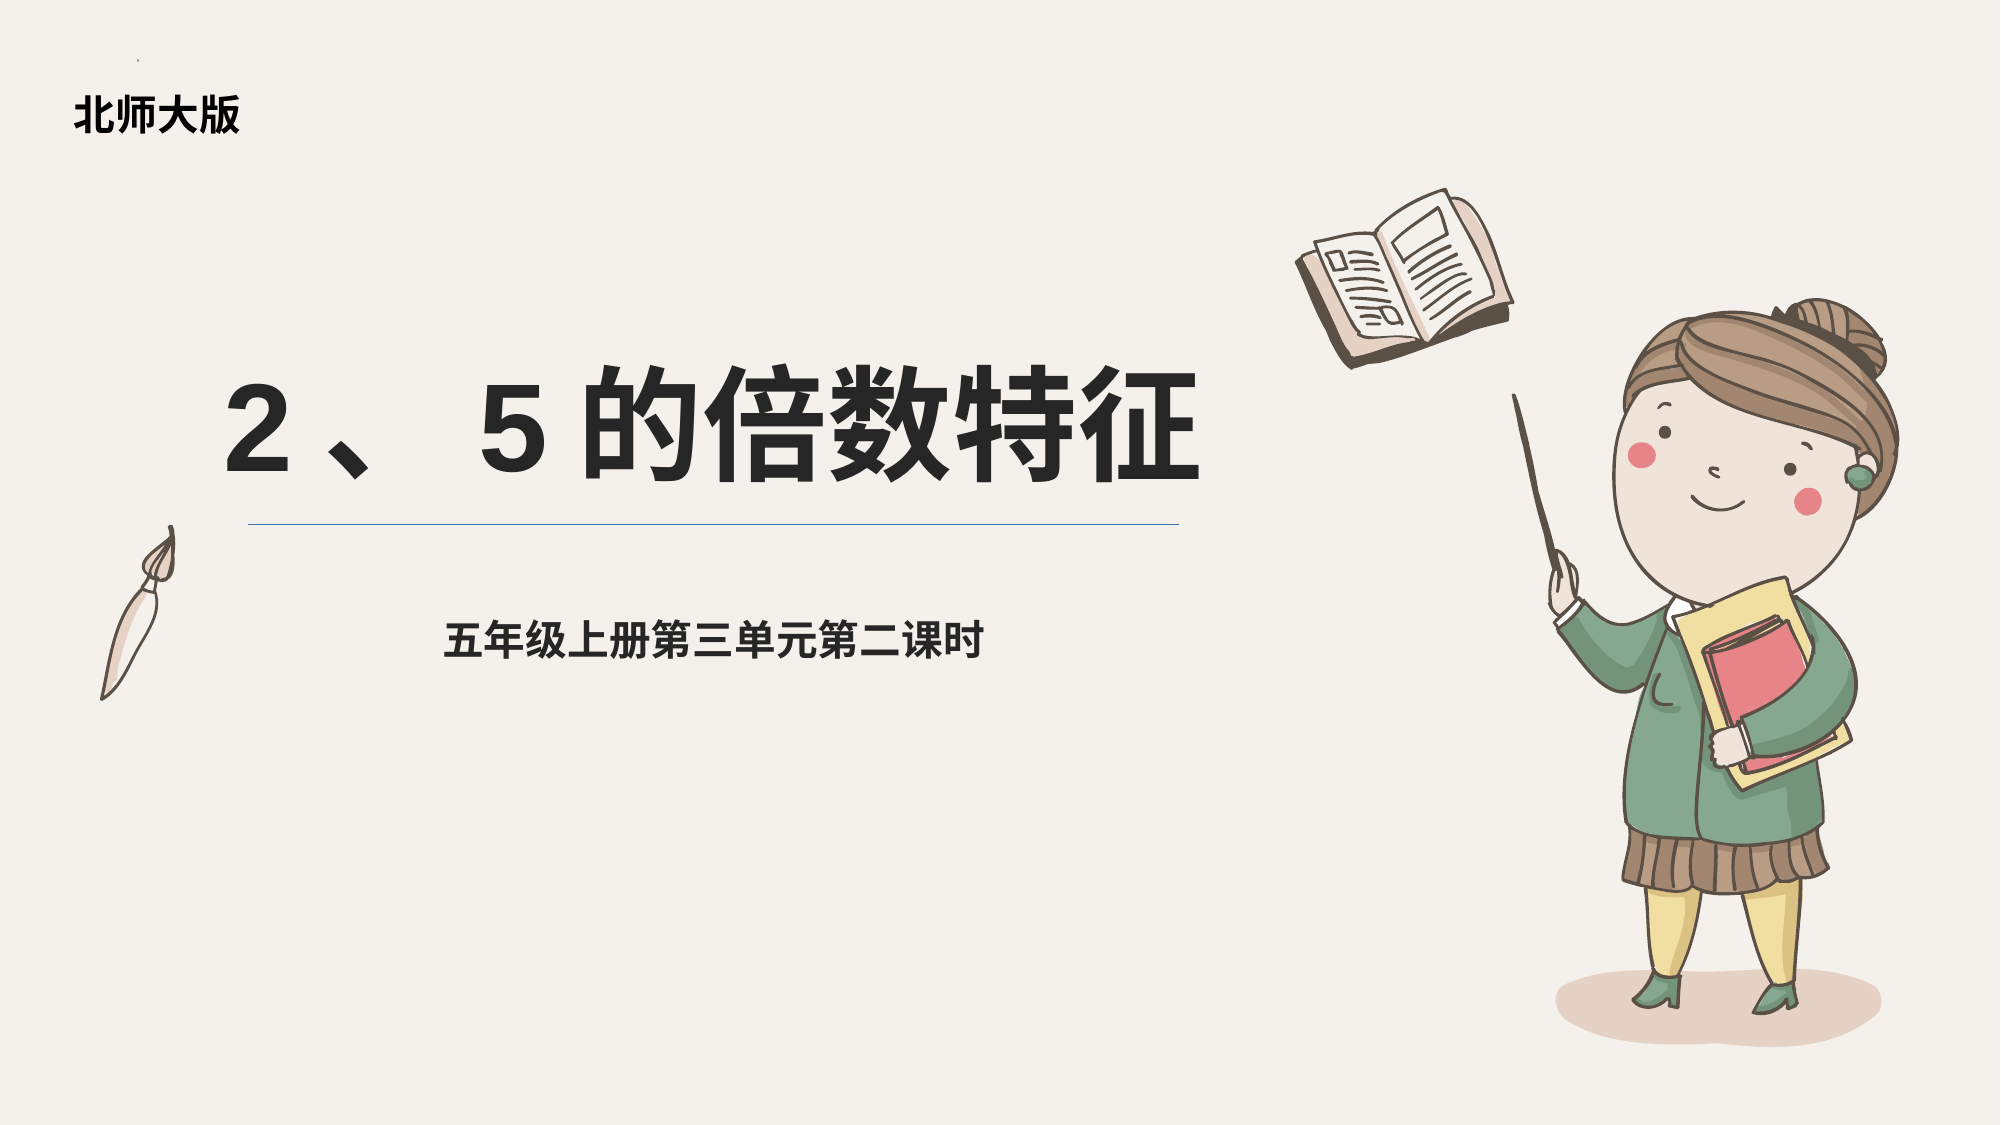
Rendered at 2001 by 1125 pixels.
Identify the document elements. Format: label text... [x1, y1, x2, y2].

text_box [1561, 610, 1665, 690]
text_box 北师大版 [59, 81, 340, 147]
text_box [1344, 286, 1389, 293]
text_box [1304, 255, 1414, 356]
text_box [1657, 401, 1672, 410]
text_box [1577, 606, 1656, 667]
text_box [1718, 845, 1733, 853]
text_box [1647, 837, 1657, 845]
text_box [1648, 889, 1699, 975]
text_box [1801, 441, 1813, 451]
text_box [1717, 850, 1734, 892]
text_box [1759, 989, 1785, 1006]
text_box [1348, 296, 1392, 304]
text_box [1658, 425, 1672, 439]
text_box [1713, 624, 1805, 724]
text_box [1682, 333, 1856, 427]
text_box [1830, 304, 1846, 338]
text_box [1446, 200, 1510, 329]
subtitle 五年级上册第三单元第二课时 [229, 605, 1198, 722]
text_box [99, 524, 176, 701]
text_box [1612, 298, 1900, 606]
text_box [1804, 832, 1825, 873]
text_box [1693, 841, 1714, 890]
text_box [1410, 252, 1459, 281]
text_box [1627, 442, 1656, 469]
text_box [1557, 602, 1580, 625]
text_box [1757, 985, 1795, 1011]
text_box [1735, 847, 1755, 891]
text_box [1814, 302, 1831, 331]
text_box [1699, 764, 1791, 843]
text_box [1649, 322, 1685, 349]
text_box [1802, 303, 1817, 325]
text_box [1791, 839, 1801, 850]
text_box [1651, 672, 1674, 707]
text_box [1794, 487, 1822, 516]
text_box [1744, 611, 1851, 744]
text_box [1849, 469, 1872, 488]
text_box [1390, 206, 1449, 264]
text_box [1708, 466, 1721, 479]
text_box [1294, 187, 1515, 370]
text_box [1642, 350, 1677, 372]
text_box [1746, 895, 1786, 983]
text_box [1365, 322, 1382, 326]
text_box [1354, 305, 1404, 326]
text_box [1791, 845, 1811, 876]
text_box [146, 548, 162, 571]
text_box [1690, 494, 1746, 512]
text_box [1632, 343, 1676, 379]
text_box [1745, 880, 1798, 982]
text_box [1655, 839, 1674, 889]
text_box [1349, 259, 1380, 266]
text_box [1796, 601, 1820, 643]
text_box [1338, 276, 1385, 284]
text_box [1689, 318, 1894, 514]
text_box [1784, 462, 1797, 476]
text_box [1685, 331, 1880, 461]
text_box [1798, 308, 1803, 320]
text_box [105, 592, 147, 693]
text_box [1730, 725, 1849, 788]
text_box [1667, 631, 1702, 729]
text_box [1640, 979, 1667, 1001]
text_box [1849, 313, 1872, 333]
text_box [1753, 668, 1854, 754]
text_box [1616, 380, 1857, 603]
text_box [1648, 893, 1685, 975]
text_box [1675, 847, 1690, 889]
text_box [1552, 555, 1574, 613]
text_box [1641, 843, 1656, 885]
text_box [1848, 468, 1866, 480]
text_box [1702, 717, 1821, 837]
text_box [1353, 267, 1381, 272]
text_box [1347, 250, 1374, 257]
text_box [1667, 599, 1691, 630]
text_box [1753, 852, 1775, 887]
text_box [158, 548, 171, 578]
text_box [1626, 635, 1700, 837]
text_box [1429, 290, 1472, 321]
text_box [1626, 368, 1686, 405]
text_box [1677, 580, 1810, 730]
text_box [1419, 272, 1468, 300]
text_box [1422, 277, 1473, 312]
text_box [1729, 314, 1863, 382]
text_box [1713, 728, 1747, 765]
text_box [1378, 230, 1430, 341]
text_box [1625, 831, 1642, 881]
text_box [1648, 673, 1681, 714]
text_box [1678, 841, 1691, 848]
text_box [1752, 845, 1770, 854]
title 2、5的倍数特征 [195, 307, 1232, 505]
text_box [1407, 244, 1452, 274]
text_box [1679, 348, 1867, 453]
text_box [1555, 968, 1882, 1048]
text_box [1692, 323, 1867, 414]
text_box [1359, 313, 1382, 320]
text_box [1773, 843, 1795, 879]
text_box [1746, 754, 1796, 770]
text_box [1324, 249, 1349, 272]
text_box [1414, 262, 1463, 291]
text_box [1860, 455, 1876, 472]
text_box [1637, 976, 1677, 1005]
text_box [1511, 393, 1858, 1016]
